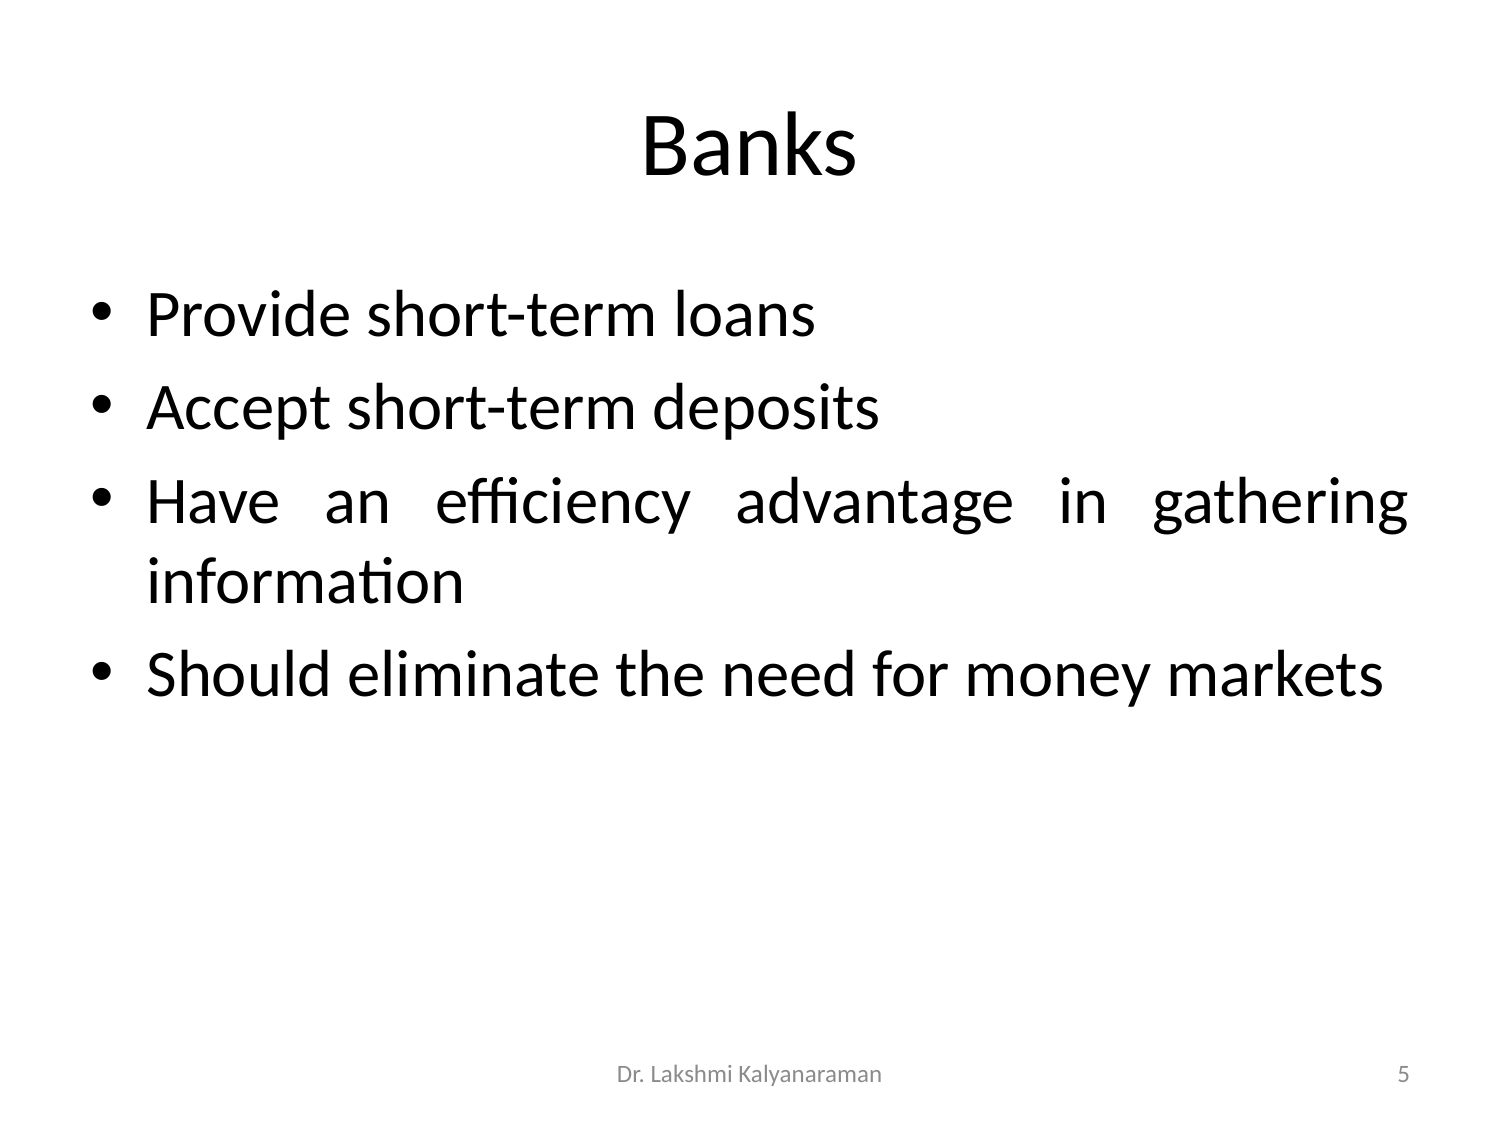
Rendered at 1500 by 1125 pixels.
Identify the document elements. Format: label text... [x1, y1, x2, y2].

title Banks [75, 45, 1425, 233]
list Provide short-term loans Accept short-term deposits Have an efficiency advantage in gathering information Should eliminate the need for money markets [75, 262, 1425, 1005]
slide_number 5 [1074, 1042, 1425, 1103]
footer Dr. Lakshmi Kalyanaraman [512, 1042, 988, 1103]
